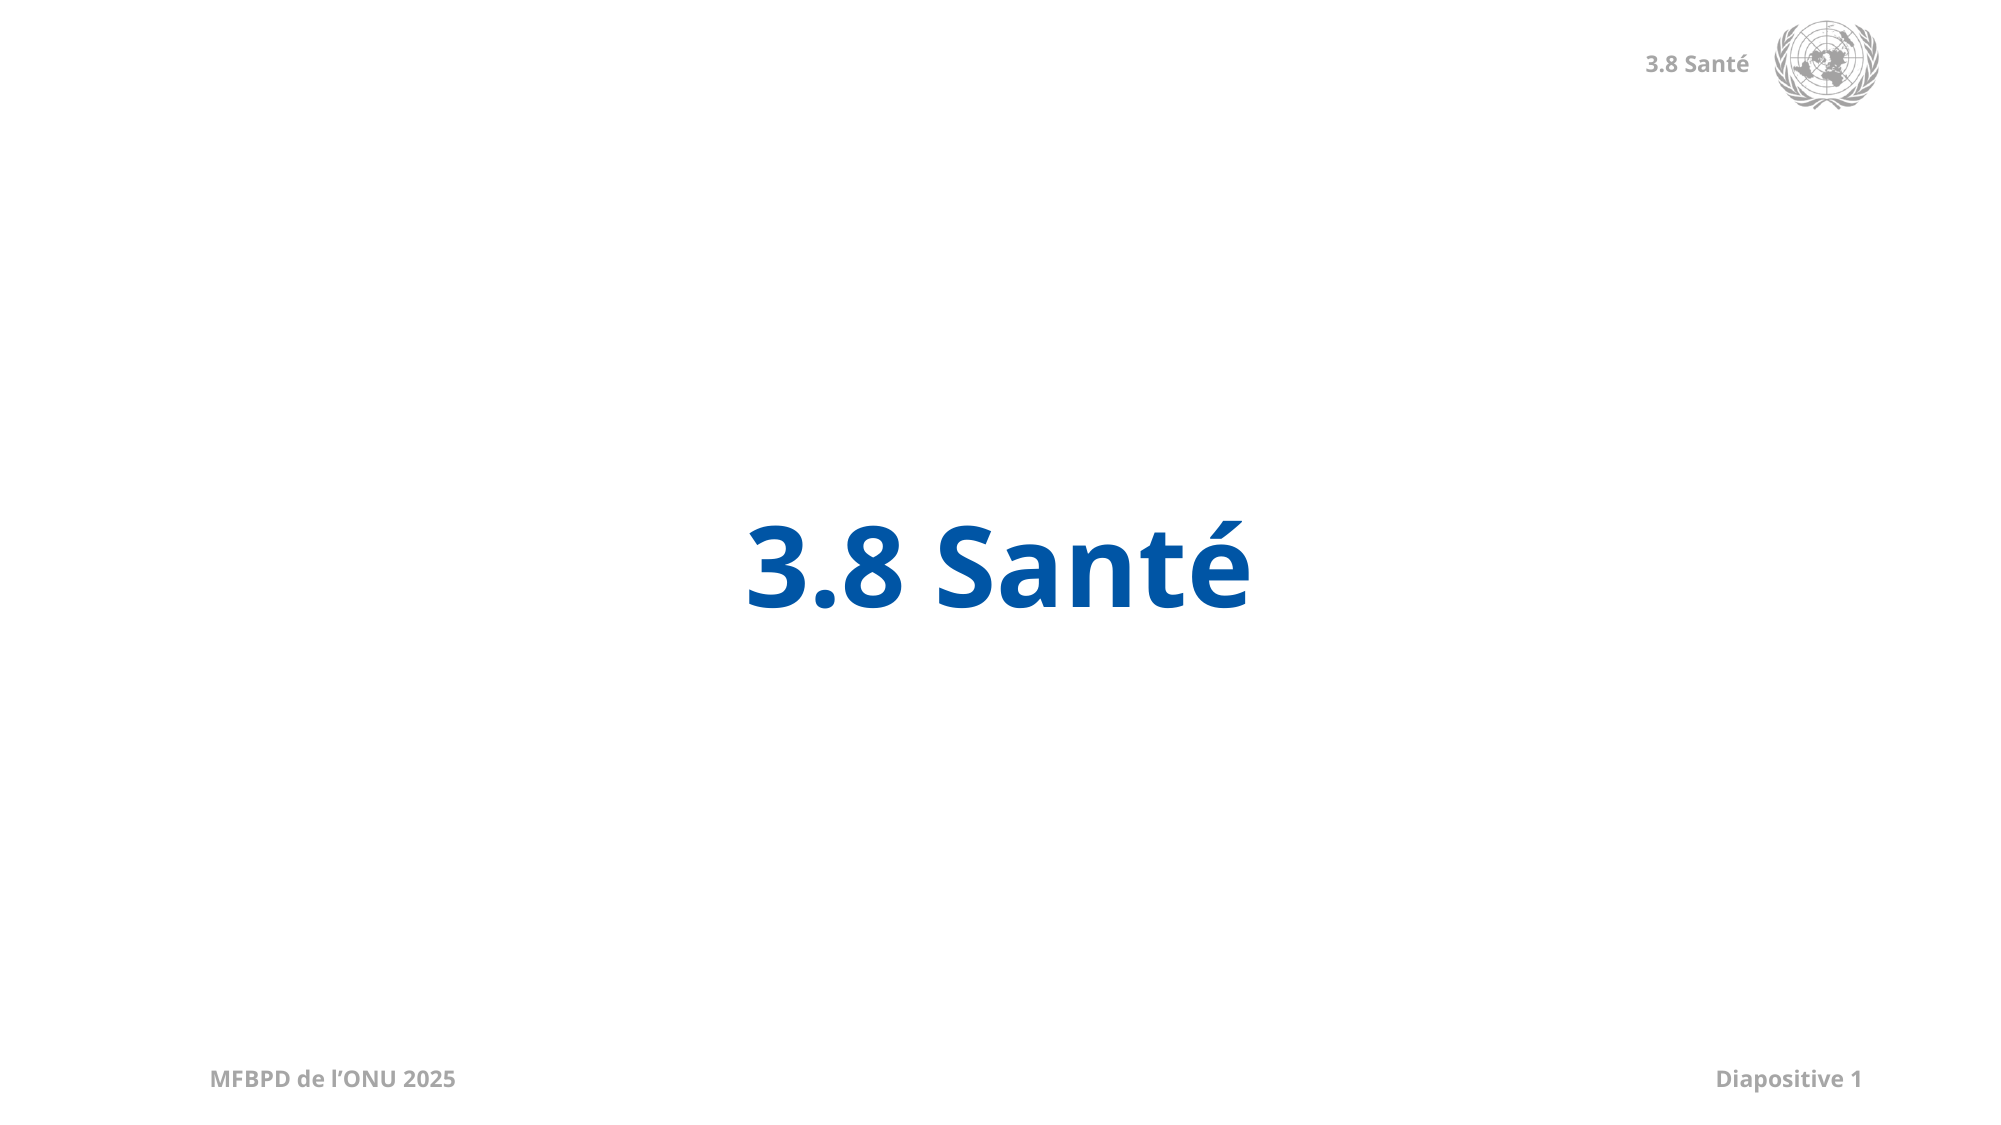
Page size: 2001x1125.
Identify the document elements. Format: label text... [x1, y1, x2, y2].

text_box 3.8 Santé [249, 487, 1750, 638]
